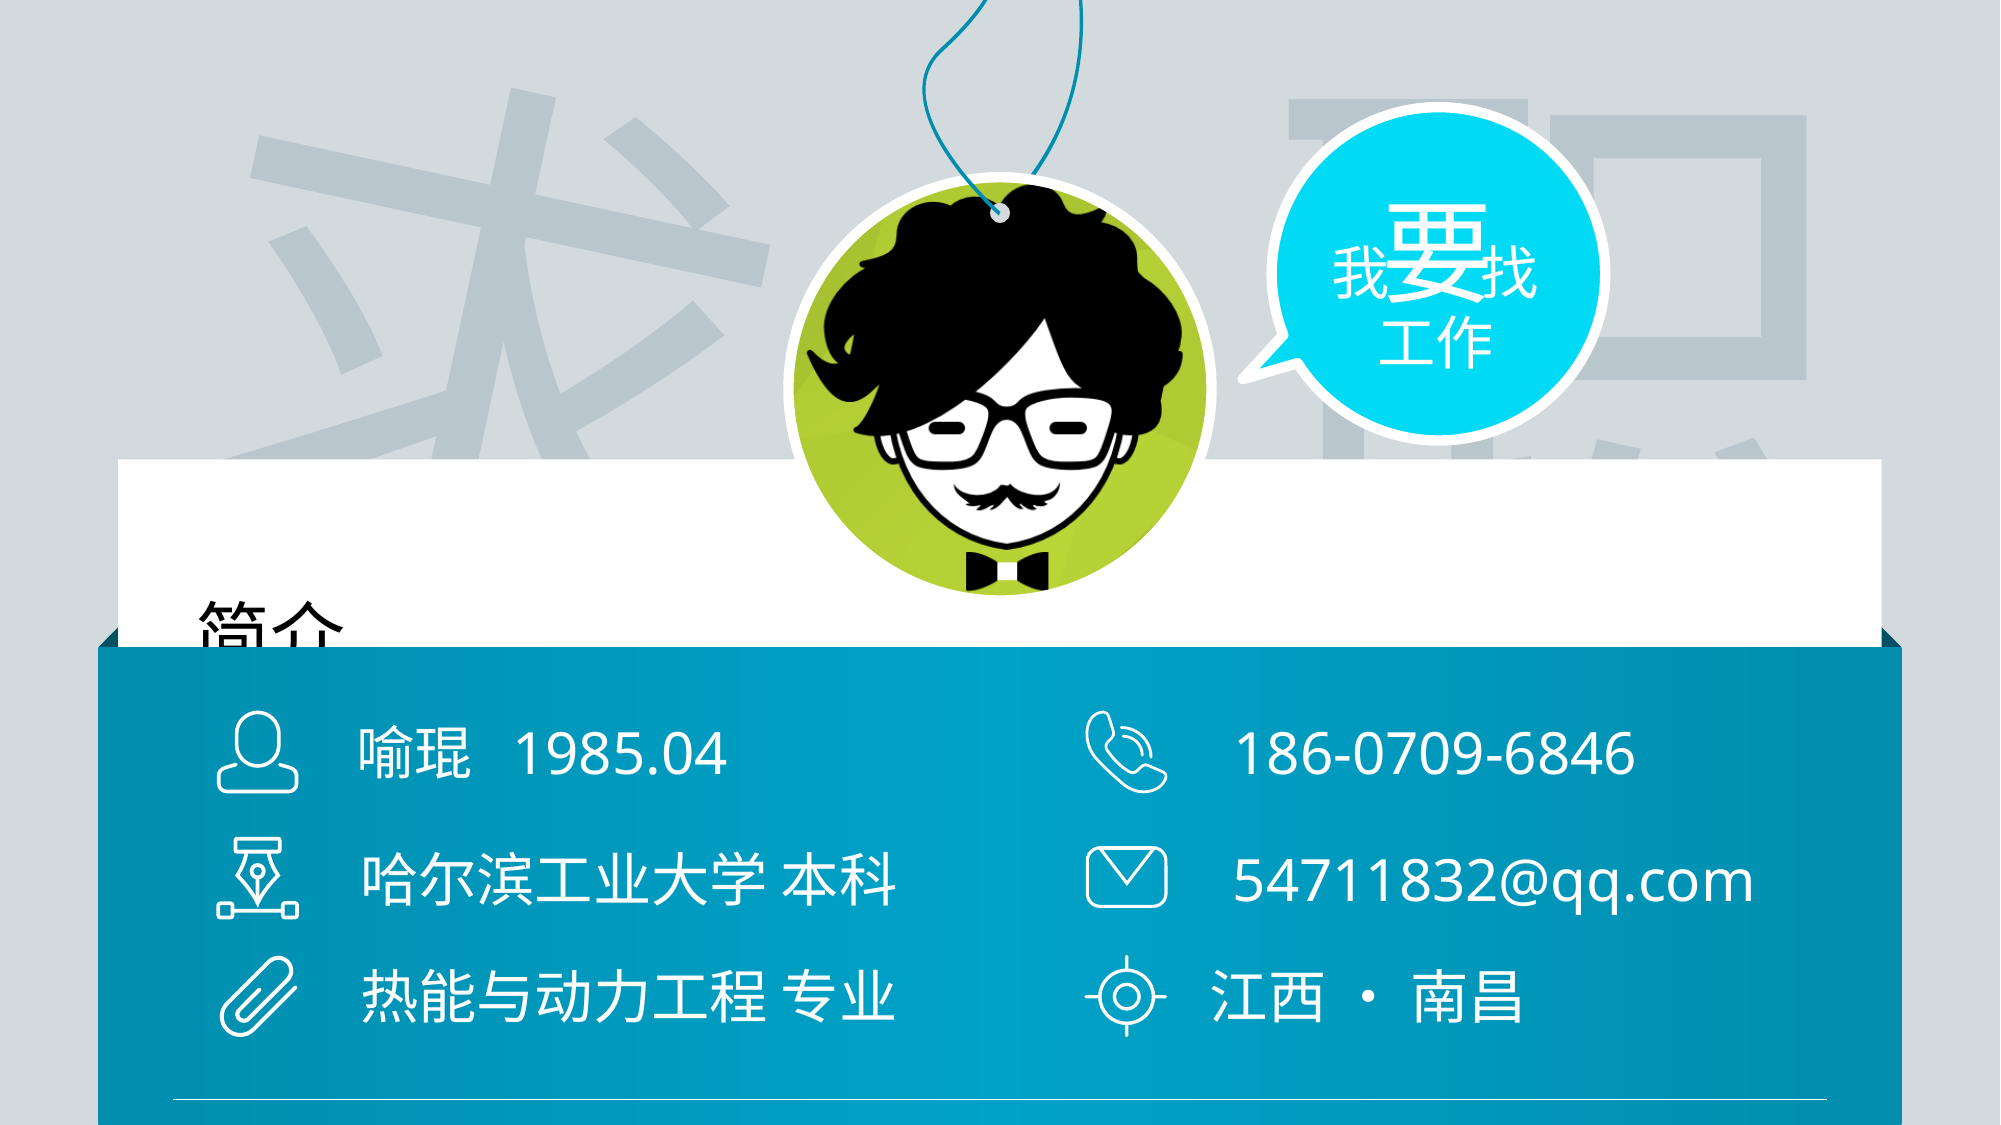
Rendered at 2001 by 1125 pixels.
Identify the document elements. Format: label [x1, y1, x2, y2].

text_box [1083, 709, 1666, 795]
text_box [1303, 174, 1568, 384]
text_box [162, 0, 788, 575]
text_box [1212, 0, 1877, 575]
text_box [217, 952, 918, 1039]
text_box [1877, 458, 1883, 575]
text_box [98, 575, 1924, 1125]
text_box [216, 835, 918, 922]
text_box [216, 709, 744, 795]
text_box [788, 0, 1212, 601]
text_box [1087, 847, 1166, 907]
text_box [117, 458, 162, 575]
text_box [1084, 954, 1168, 1038]
